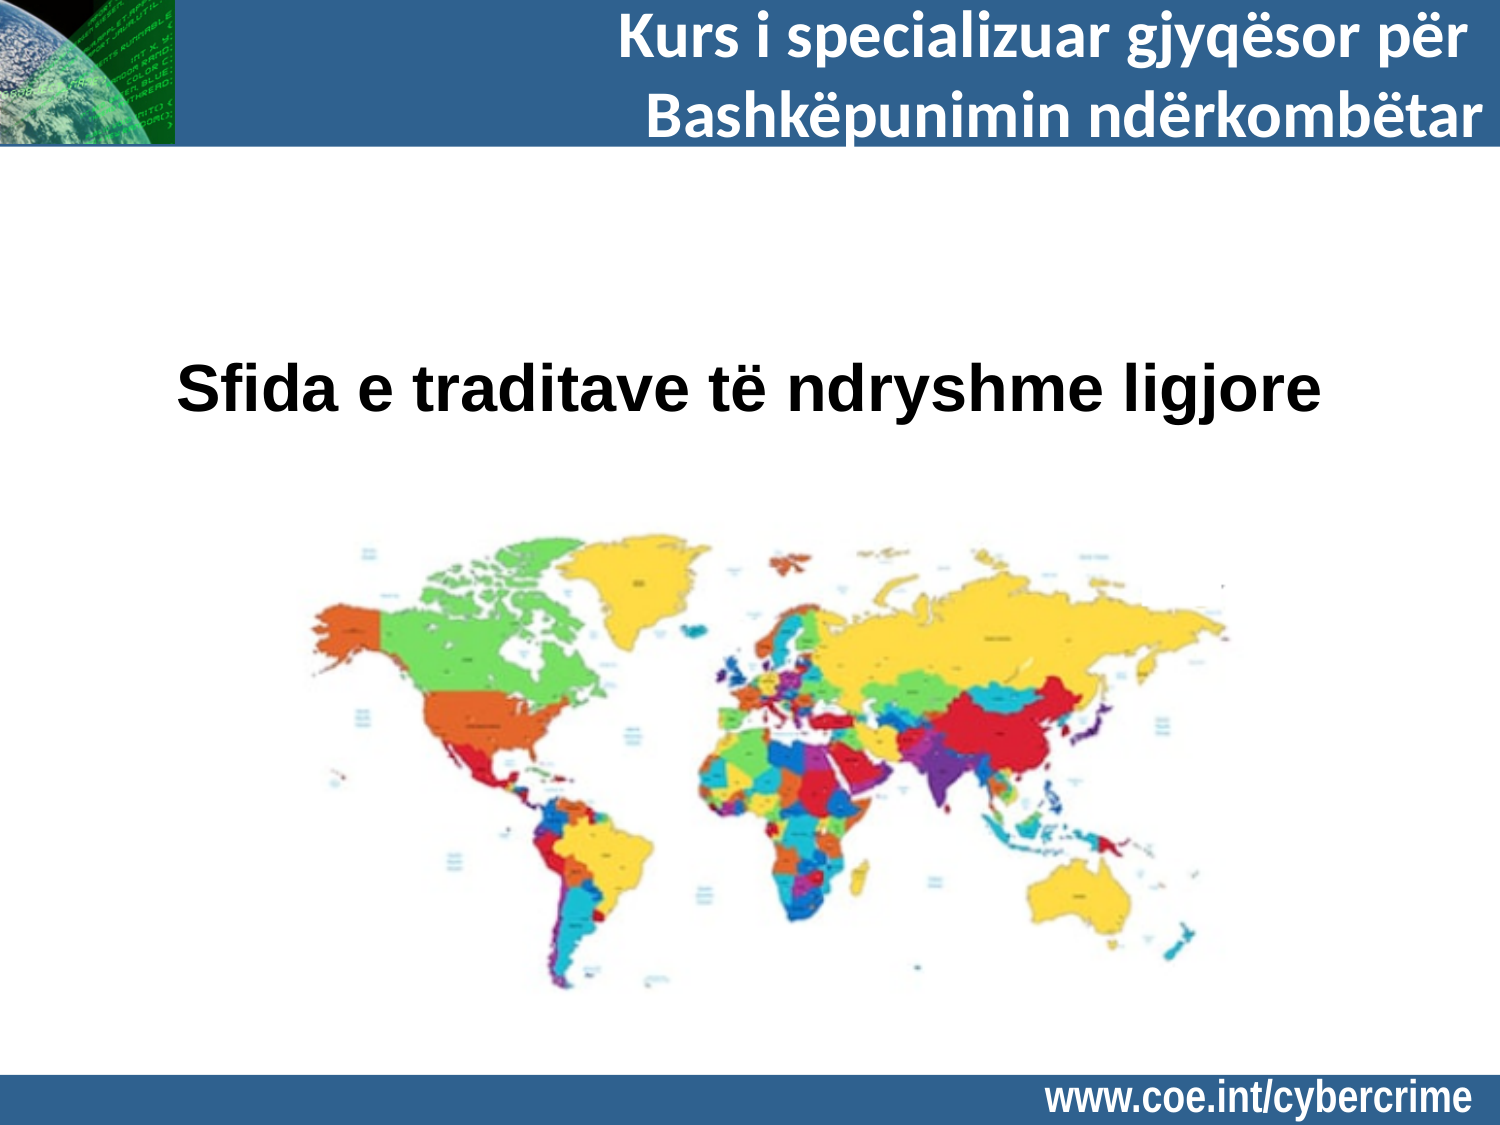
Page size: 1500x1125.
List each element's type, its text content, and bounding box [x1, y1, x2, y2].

picture [296, 496, 1251, 1034]
text_box Sfida e traditave të ndryshme ligjore [50, 352, 1450, 432]
picture [0, 0, 175, 144]
text_box Kurs i specializuar gjyqësor për Bashkëpunimin ndërkombëtar [177, 0, 1500, 149]
text_box www.coe.int/cybercrime [1030, 1059, 1500, 1125]
text_box [0, 1073, 1030, 1125]
